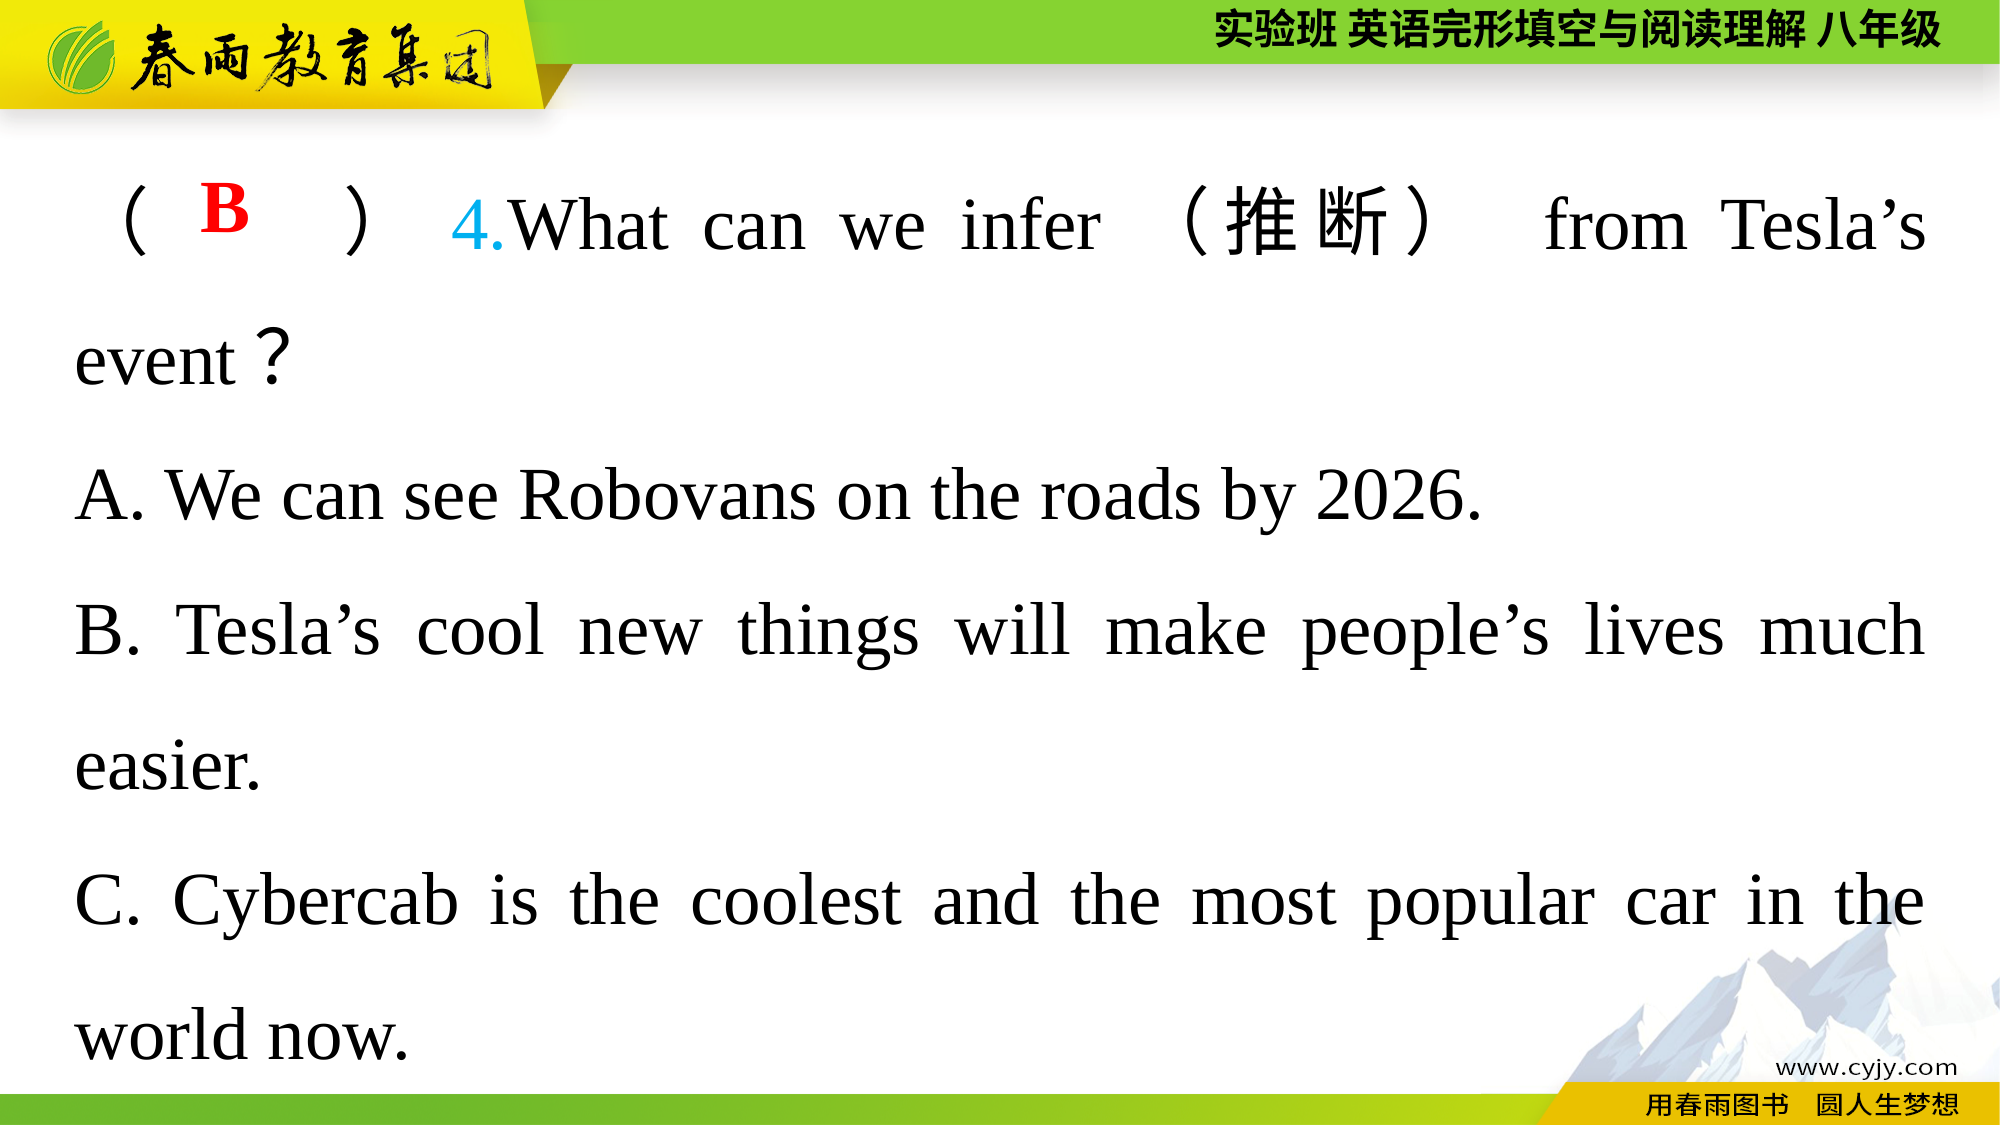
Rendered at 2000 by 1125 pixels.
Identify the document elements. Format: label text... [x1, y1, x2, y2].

text_box B [185, 150, 266, 256]
list （ ）4.What can we infer（推断） from Tesla’s event？ A. We can see Robovans on the roads by 2026. B. Tesla’s cool new things will make people’s lives much easier. C. Cybercab is the coolest and the most popular car in the world now. [59, 122, 1944, 956]
picture [0, 0, 2000, 1125]
